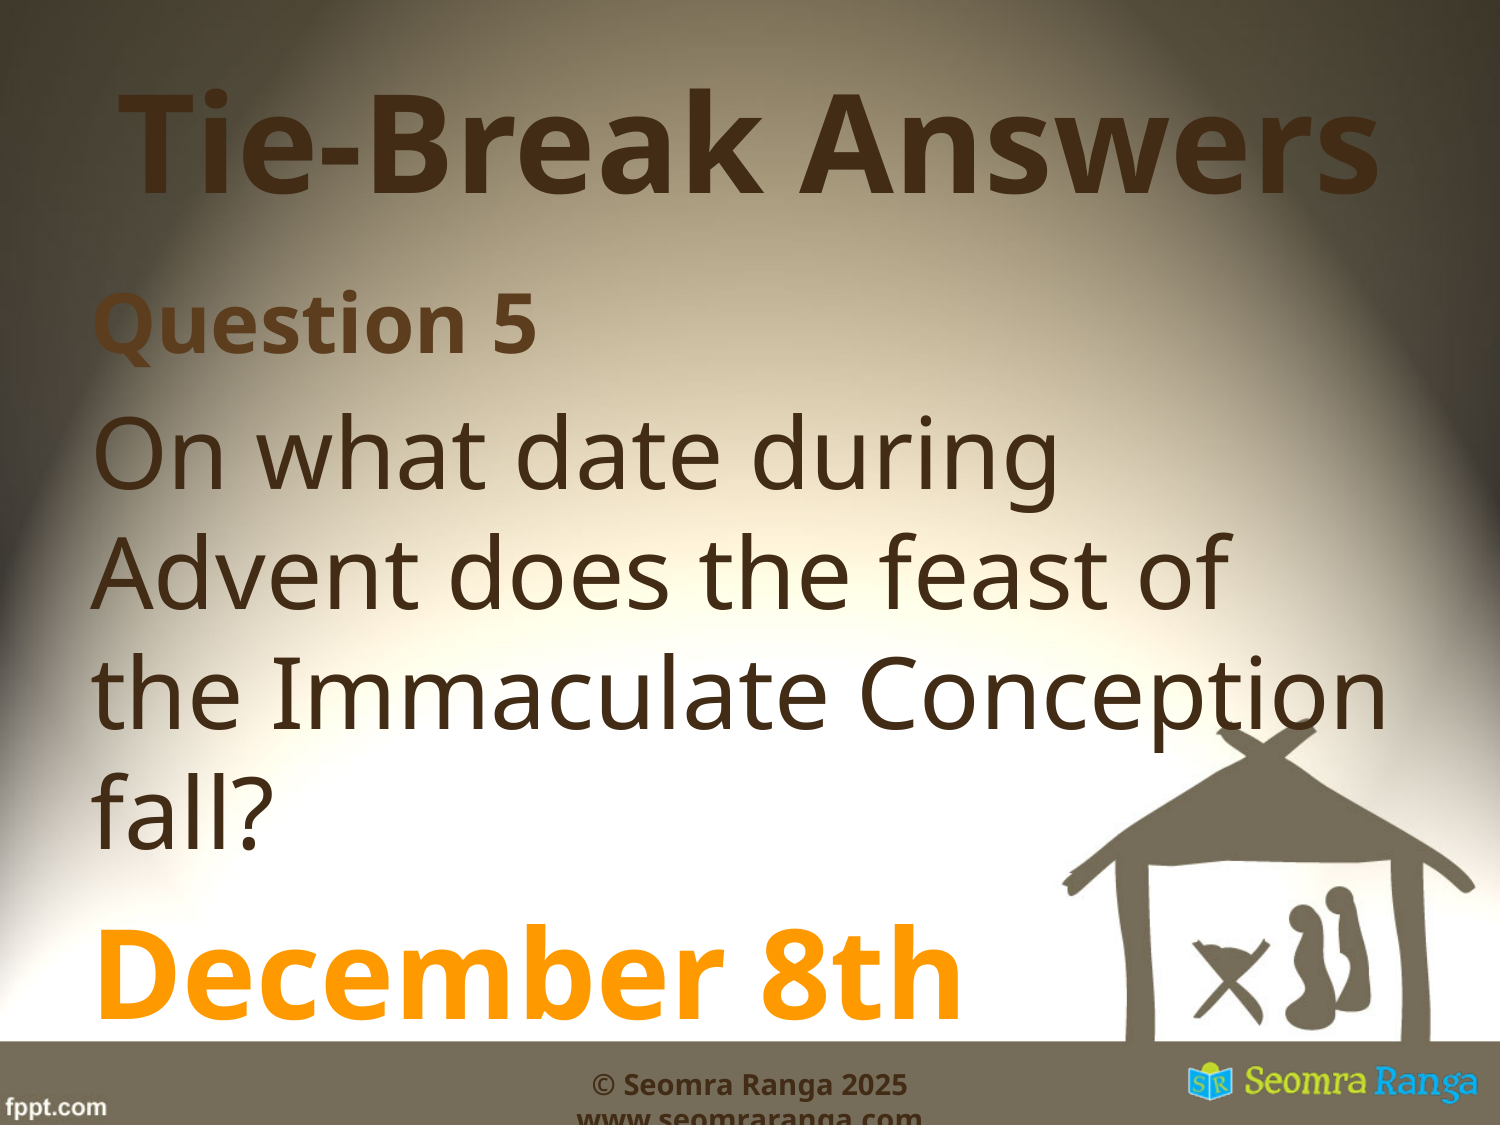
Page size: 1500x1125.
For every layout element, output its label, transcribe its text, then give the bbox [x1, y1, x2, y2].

list Question 5 On what date during Advent does the feast of the Immaculate Conception fall? December 8th [75, 262, 1425, 1005]
title Tie-Break Answers [75, 45, 1425, 233]
picture [0, 0, 1500, 1125]
text_box © Seomra Ranga 2025 www.seomraranga.com [401, 1058, 1099, 1125]
